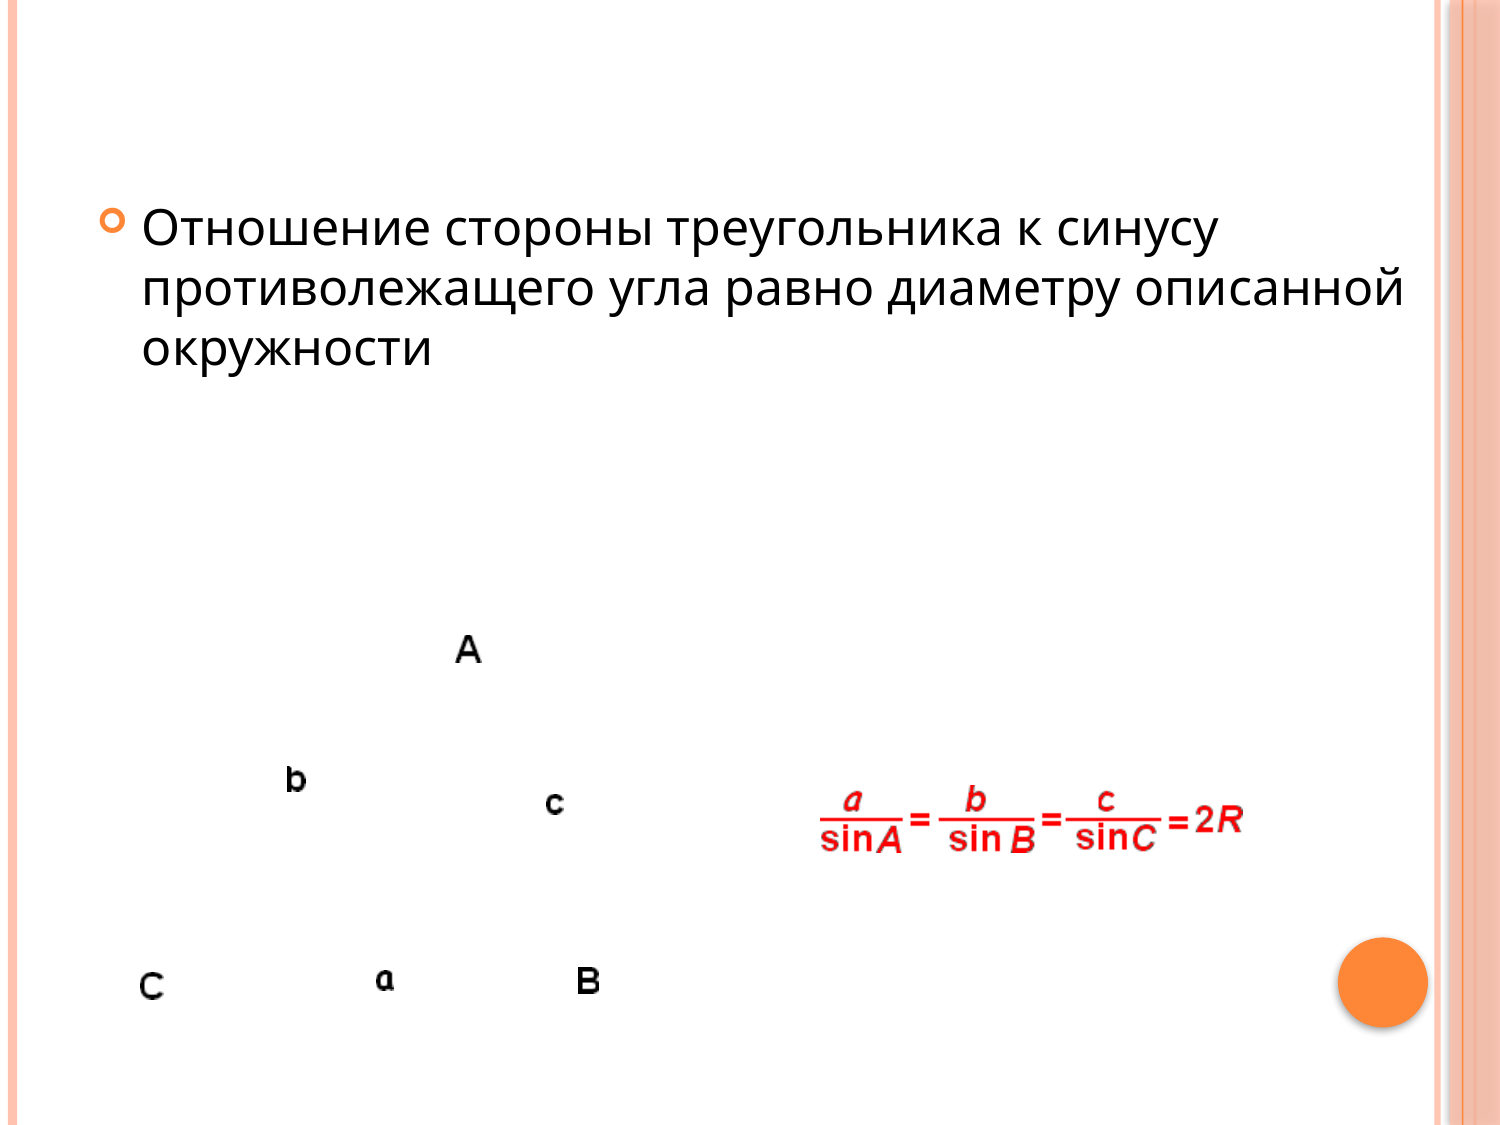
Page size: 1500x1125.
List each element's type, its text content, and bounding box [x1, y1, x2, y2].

list Отношение стороны треугольника к синусу противолежащего угла равно диаметру описанной окружности [82, 187, 1432, 930]
picture [577, 966, 600, 995]
picture [163, 635, 610, 936]
picture [819, 784, 1243, 853]
picture [375, 969, 394, 992]
picture [140, 972, 165, 1000]
